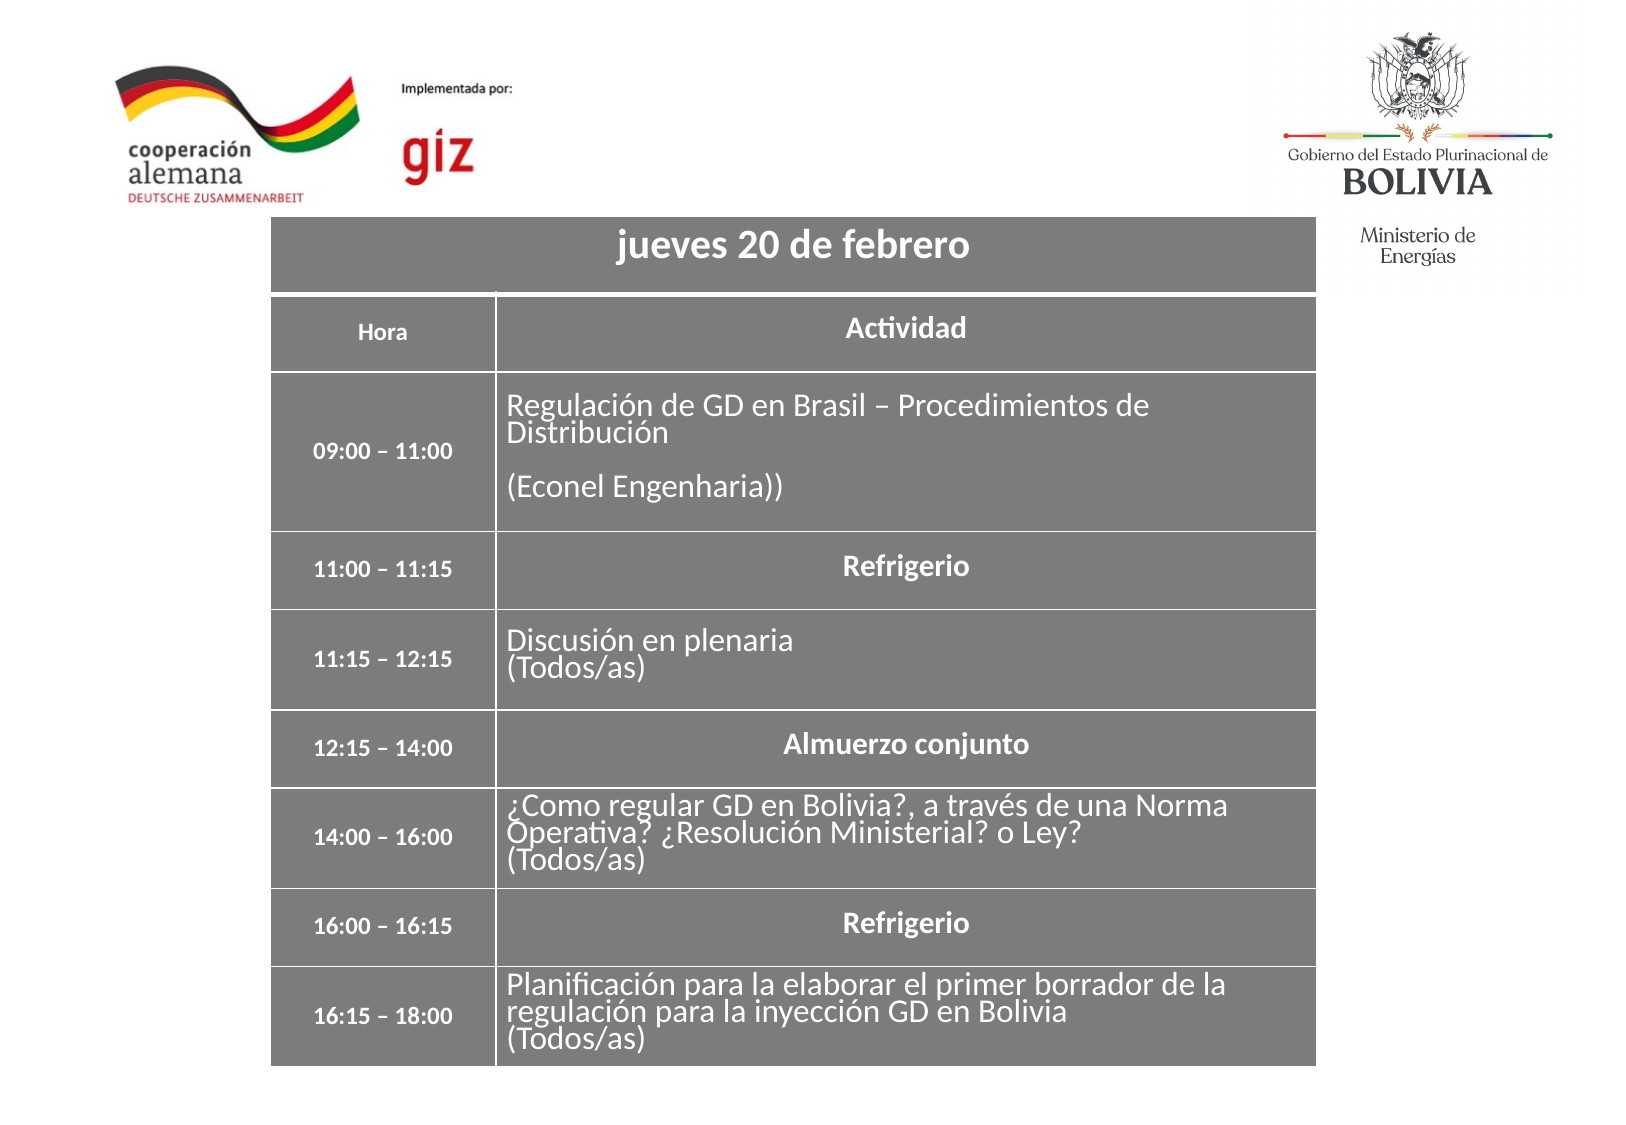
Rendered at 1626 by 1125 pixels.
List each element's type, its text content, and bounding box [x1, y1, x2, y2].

picture [1250, 0, 1585, 296]
table_cell Almuerzo conjunto [497, 711, 1316, 787]
table_cell ¿Como regular GD en Bolivia?, a través de una Norma Operativa? ¿Resolución Ministerial? o Ley? (Todos/as) [497, 789, 1316, 888]
table_cell Refrigerio [497, 889, 1316, 966]
table_cell 12:15 – 14:00 [271, 711, 495, 787]
table_cell Discusión en plenaria (Todos/as) [497, 610, 1316, 709]
table_cell 16:00 – 16:15 [271, 889, 495, 966]
table_cell 09:00 – 11:00 [271, 373, 495, 531]
table_header jueves 20 de febrero [271, 217, 1250, 292]
table_cell 14:00 – 16:00 [271, 789, 495, 888]
table_cell Planificación para la elaborar el primer borrador de la regulación para la inyección GD en Bolivia (Todos/as) [497, 967, 1316, 1066]
table_cell Actividad [497, 297, 1316, 371]
table_cell 16:15 – 18:00 [271, 967, 495, 1066]
table_cell 11:15 – 12:15 [271, 610, 495, 709]
table_cell 11:00 – 11:15 [271, 532, 495, 609]
picture [88, 27, 538, 239]
table_cell Regulación de GD en Brasil – Procedimientos de Distribución (Econel Engenharia)) [497, 373, 1316, 531]
table_cell Hora [271, 297, 495, 371]
table_cell Refrigerio [497, 532, 1316, 609]
